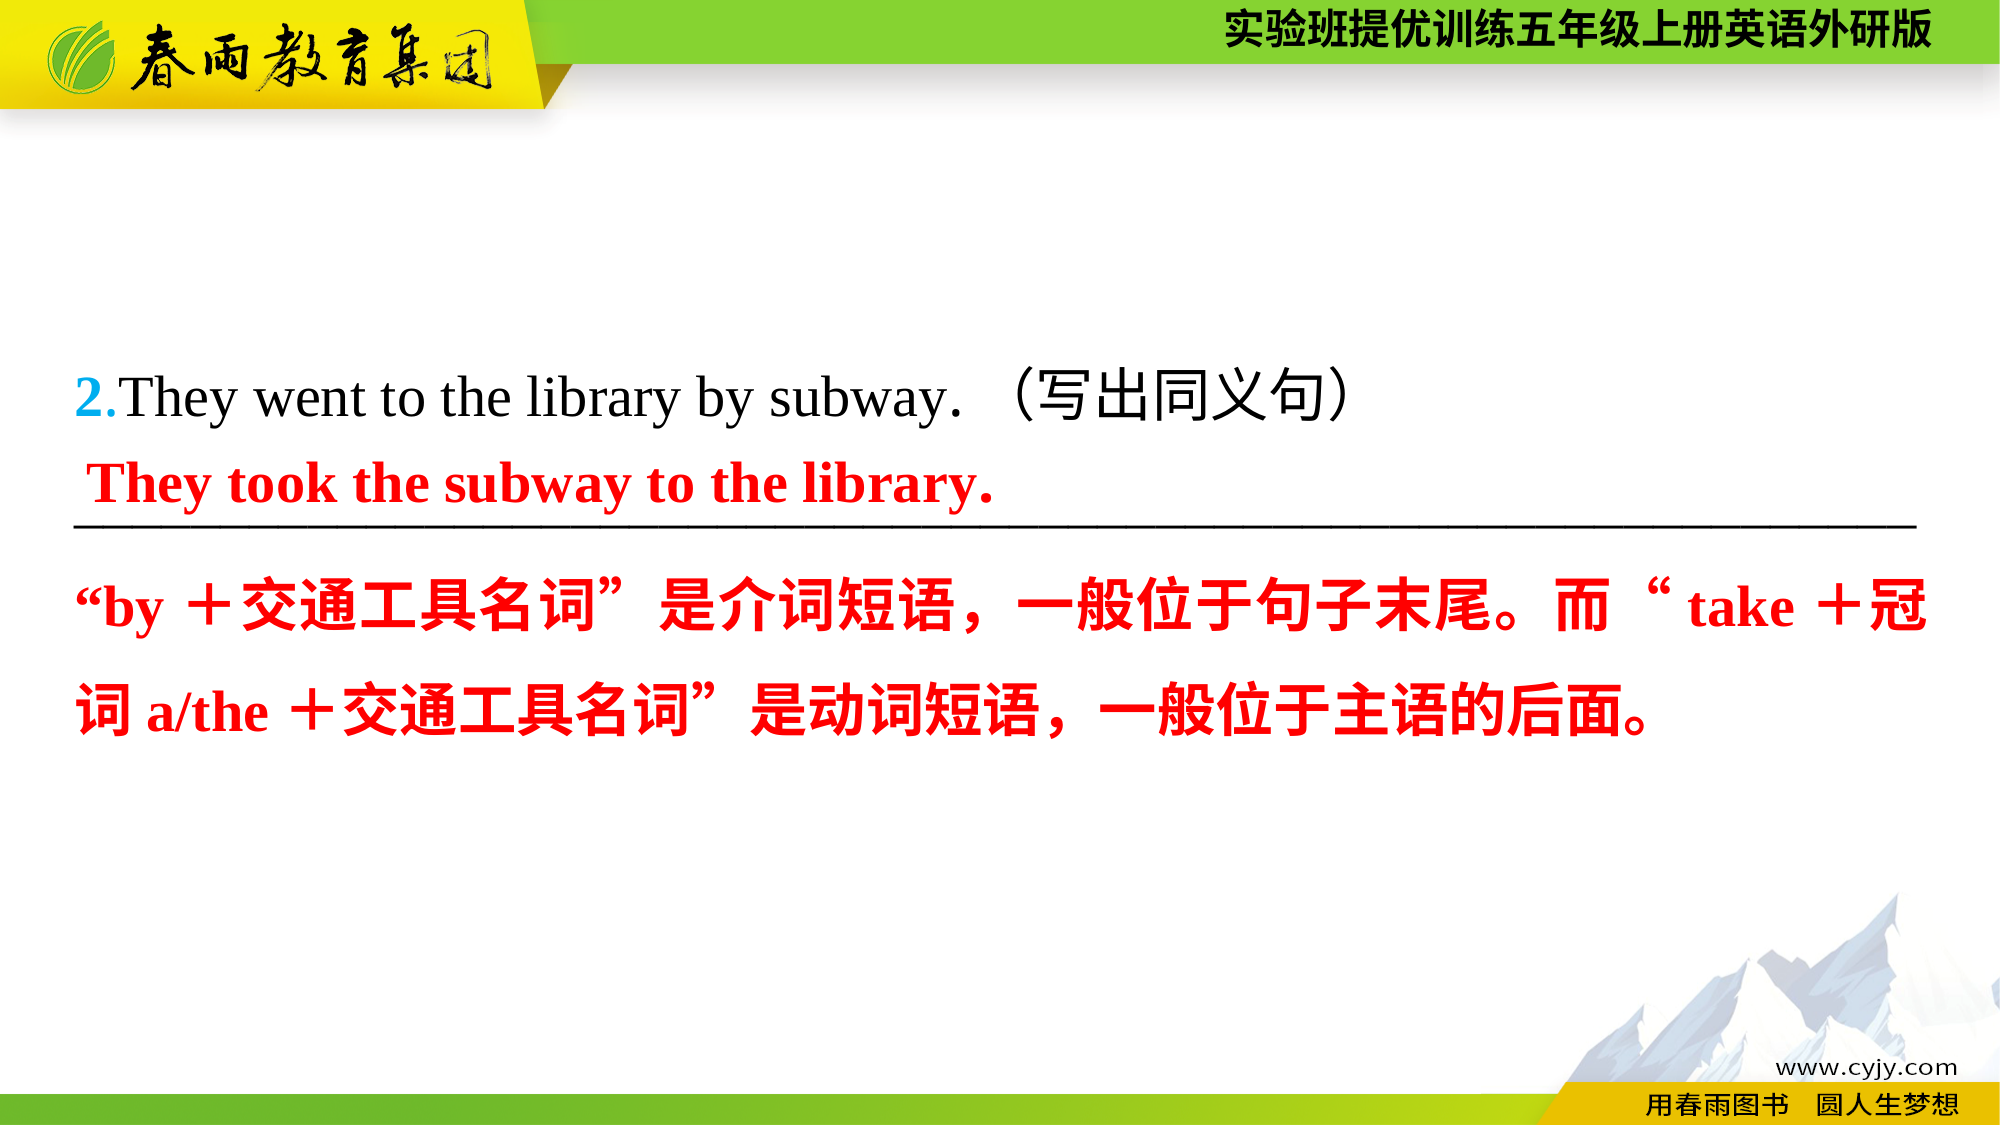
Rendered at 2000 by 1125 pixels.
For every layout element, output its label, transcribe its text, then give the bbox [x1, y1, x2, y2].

text_box They took the subway to the library. [71, 437, 1010, 522]
list 2.They went to the library by subway.（写出同义句） _______________________________________________________________ [59, 315, 1944, 525]
picture [0, 0, 2000, 1125]
text_box “by＋交通工具名词”是介词短语，一般位于句子末尾。而“take＋冠词a/the＋交通工具名词”是动词短语，一般位于主语的后面。 [59, 525, 1944, 751]
